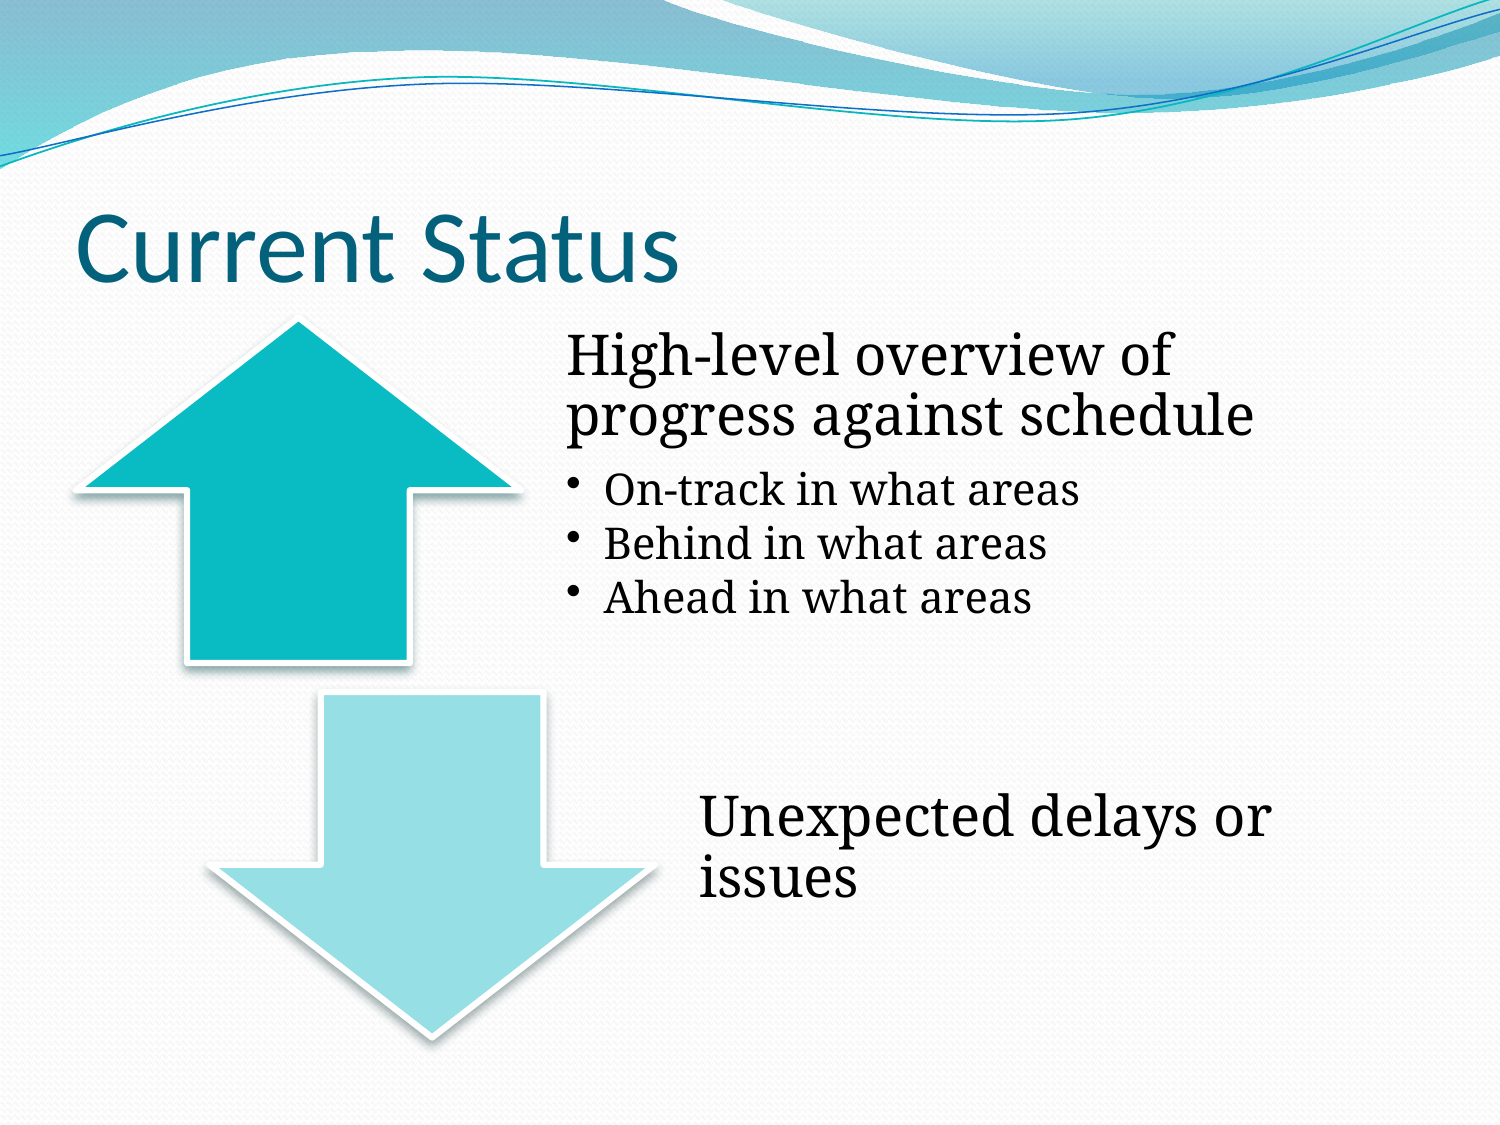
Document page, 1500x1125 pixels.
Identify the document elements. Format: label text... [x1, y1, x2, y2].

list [74, 317, 1426, 1038]
title Current Status [75, 115, 1425, 303]
